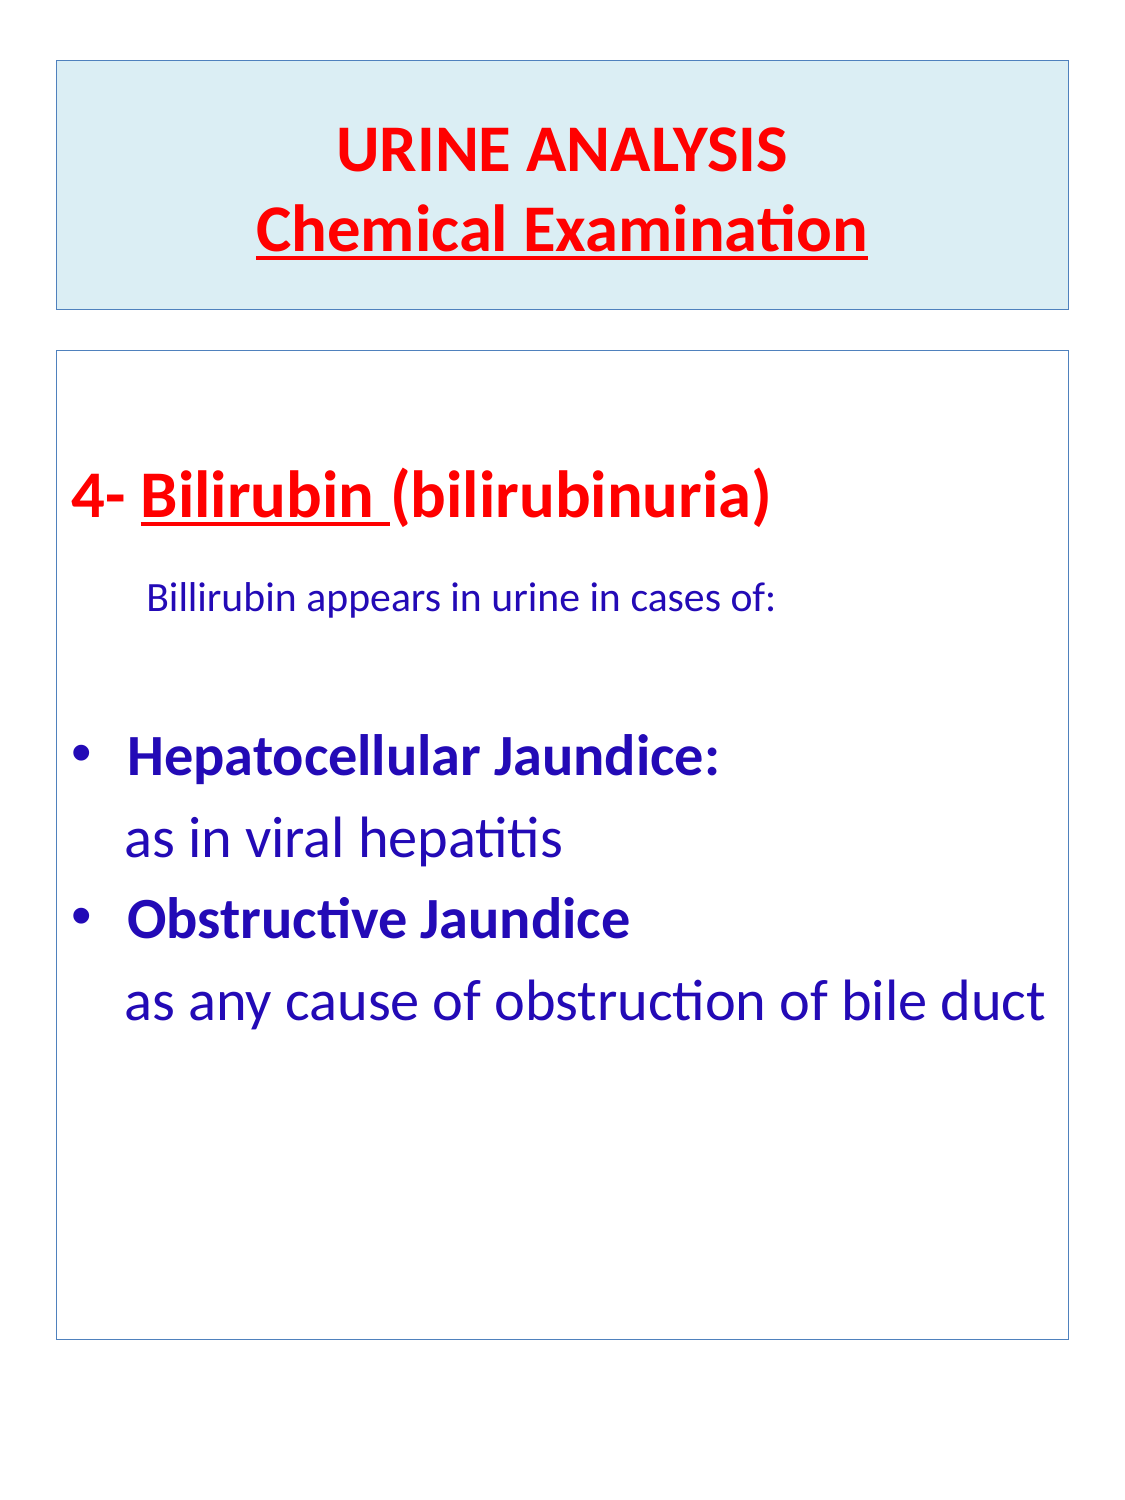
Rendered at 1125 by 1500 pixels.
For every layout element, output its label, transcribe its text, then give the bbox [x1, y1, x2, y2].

title URINE ANALYSIS Chemical Examination [56, 60, 1069, 310]
list 4- Bilirubin (bilirubinuria) Billirubin appears in urine in cases of: Hepatocellular Jaundice: as in viral hepatitis Obstructive Jaundice as any cause of obstruction of bile duct [56, 350, 1069, 1340]
